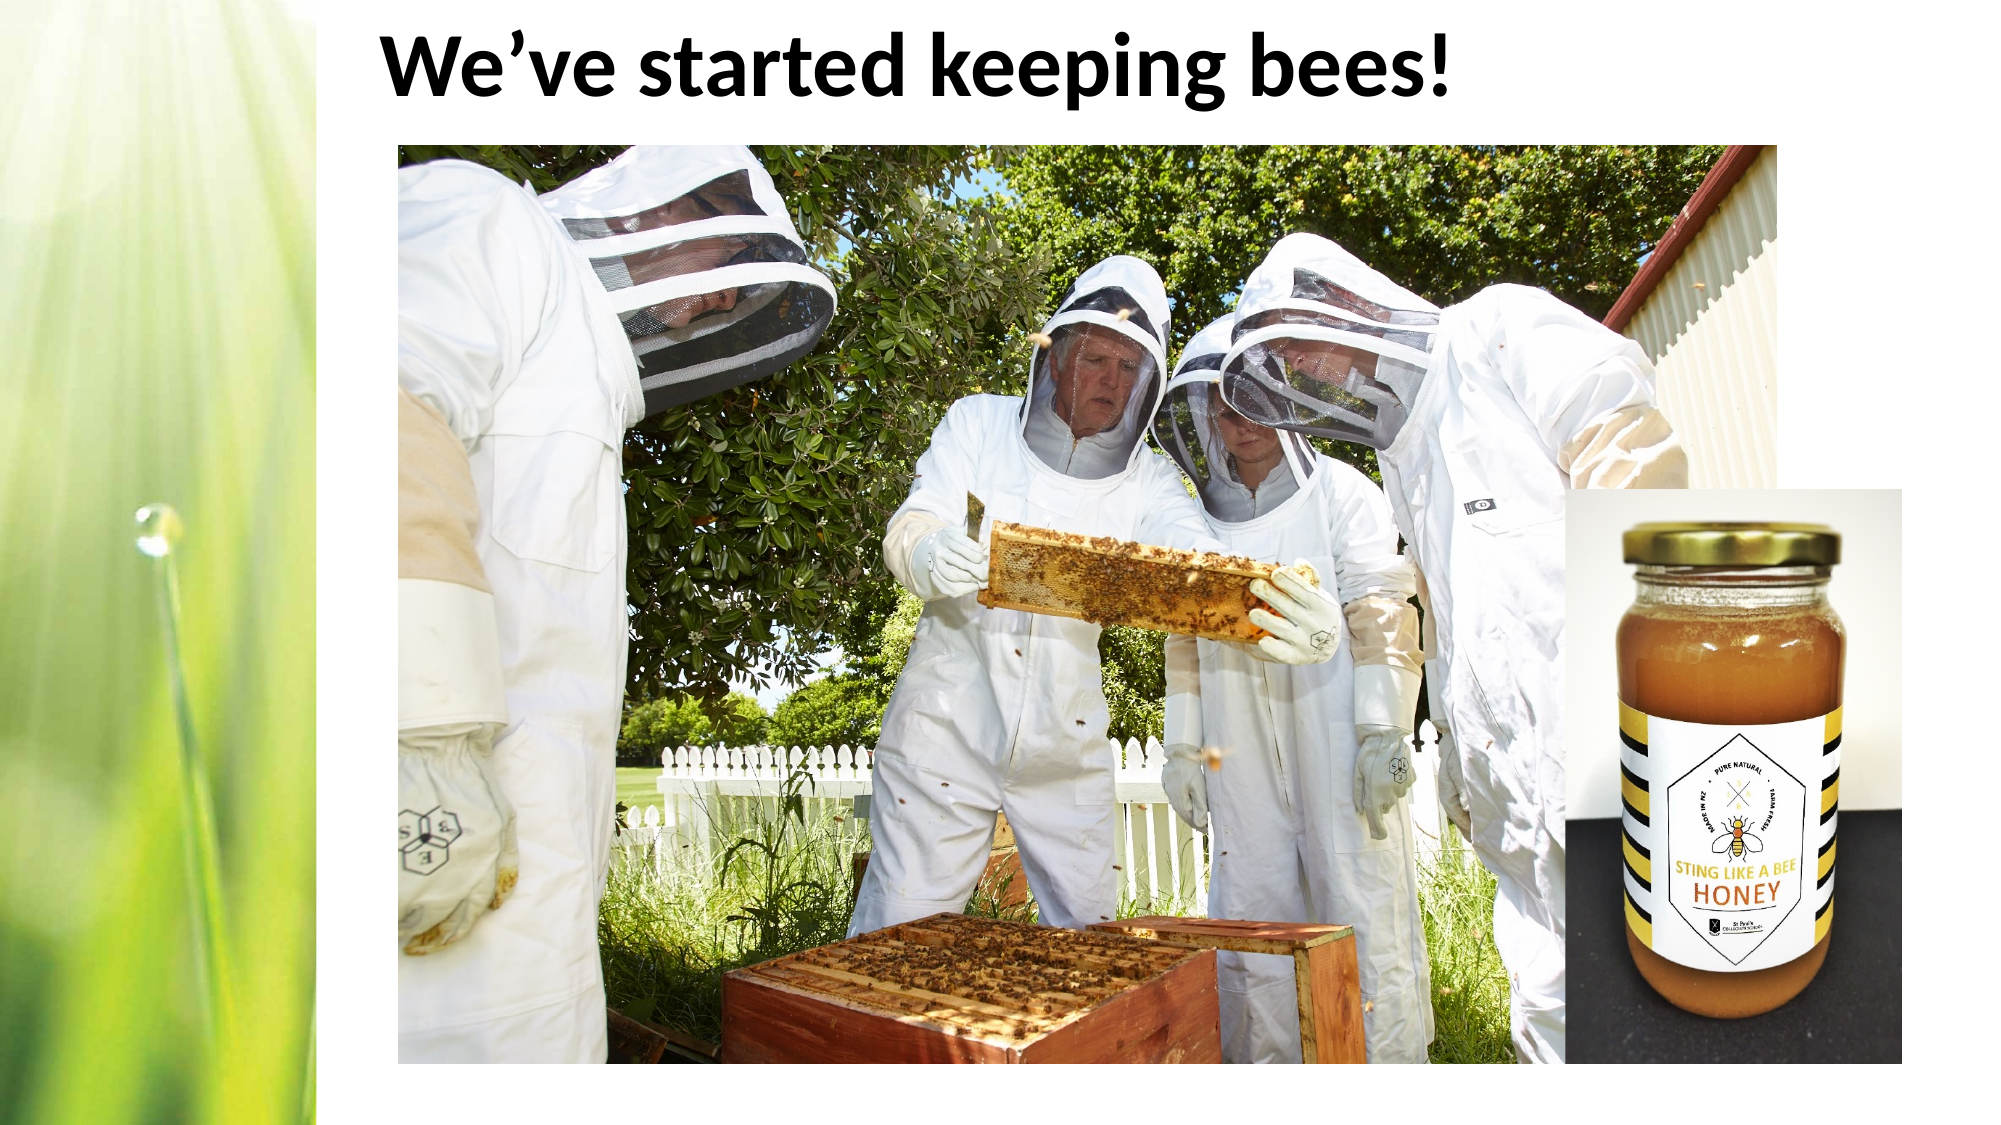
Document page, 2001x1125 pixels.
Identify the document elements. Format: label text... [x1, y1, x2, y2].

picture [0, 0, 317, 1125]
picture [398, 145, 1777, 1064]
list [1565, 489, 1903, 1064]
title We’ve started keeping bees! [364, 0, 1867, 278]
